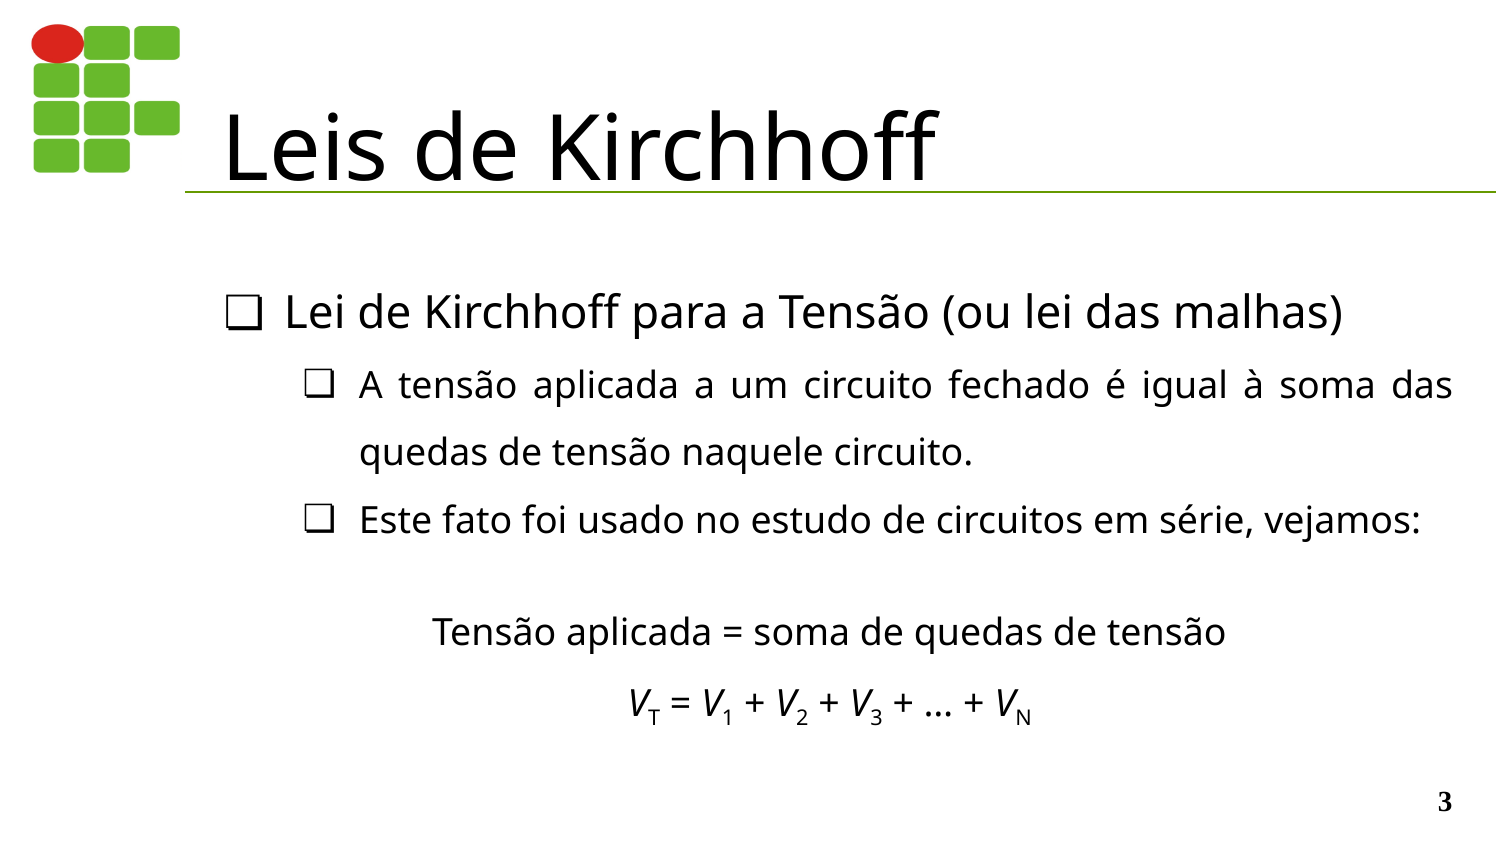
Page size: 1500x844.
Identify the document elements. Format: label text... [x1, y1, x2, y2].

title Leis de Kirchhoff [206, 26, 1468, 207]
text_box Tensão aplicada = soma de quedas de tensão VT = V1 + V2 + V3 + … + VN [192, 578, 1468, 741]
text_box ‹#› [1155, 768, 1468, 825]
picture [29, 23, 182, 174]
list Lei de Kirchhoff para a Tensão (ou lei das malhas) A tensão aplicada a um circuito fechado é igual à soma das quedas de tensão naquele circuito. Este fato foi usado no estudo de circuitos em série, vejamos: [193, 248, 1469, 537]
